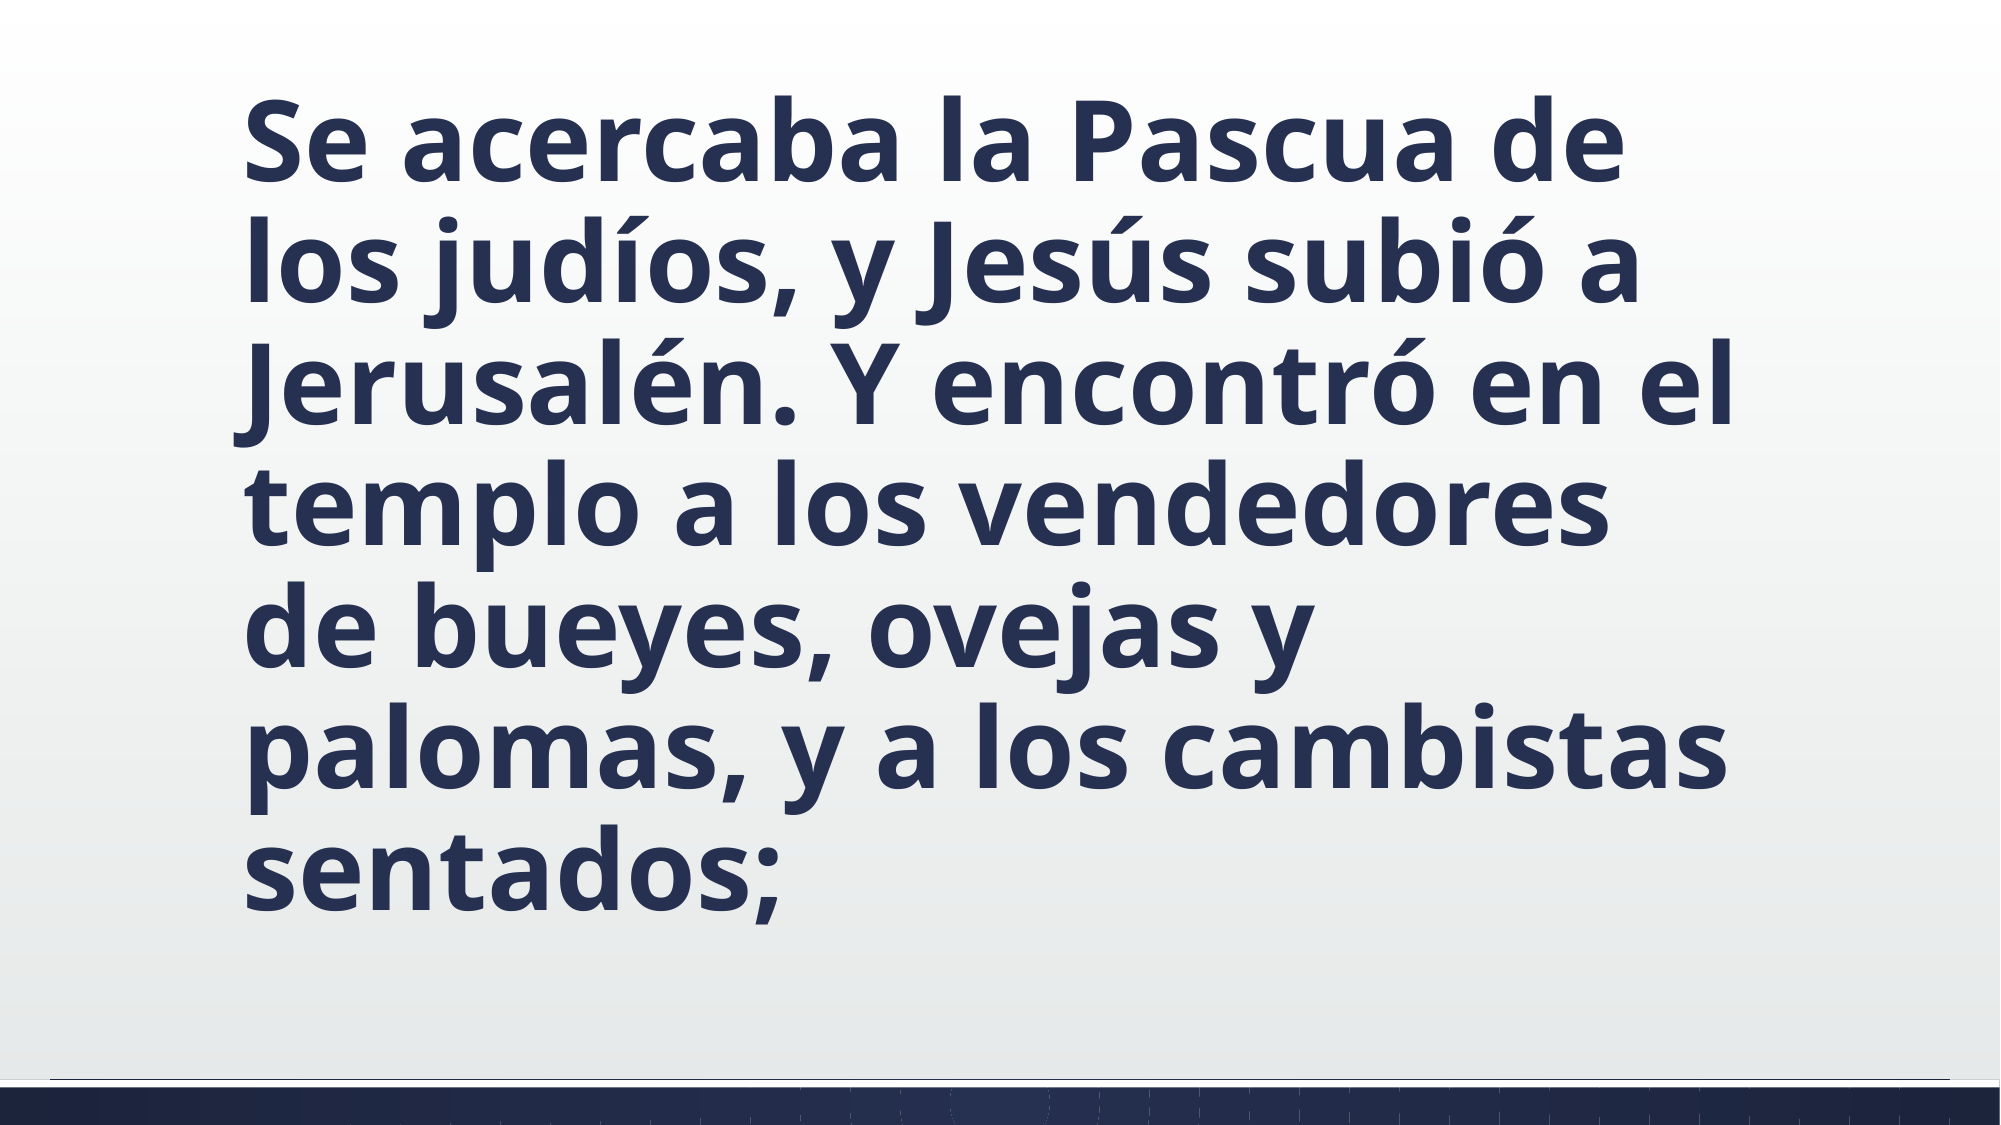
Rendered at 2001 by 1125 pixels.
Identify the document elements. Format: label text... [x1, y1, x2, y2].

list Se acercaba la Pascua de los judíos, y Jesús subió a Jerusalén. Y encontró en el templo a los vendedores de bueyes, ovejas y palomas, y a los cambistas sentados; [219, 76, 1780, 990]
